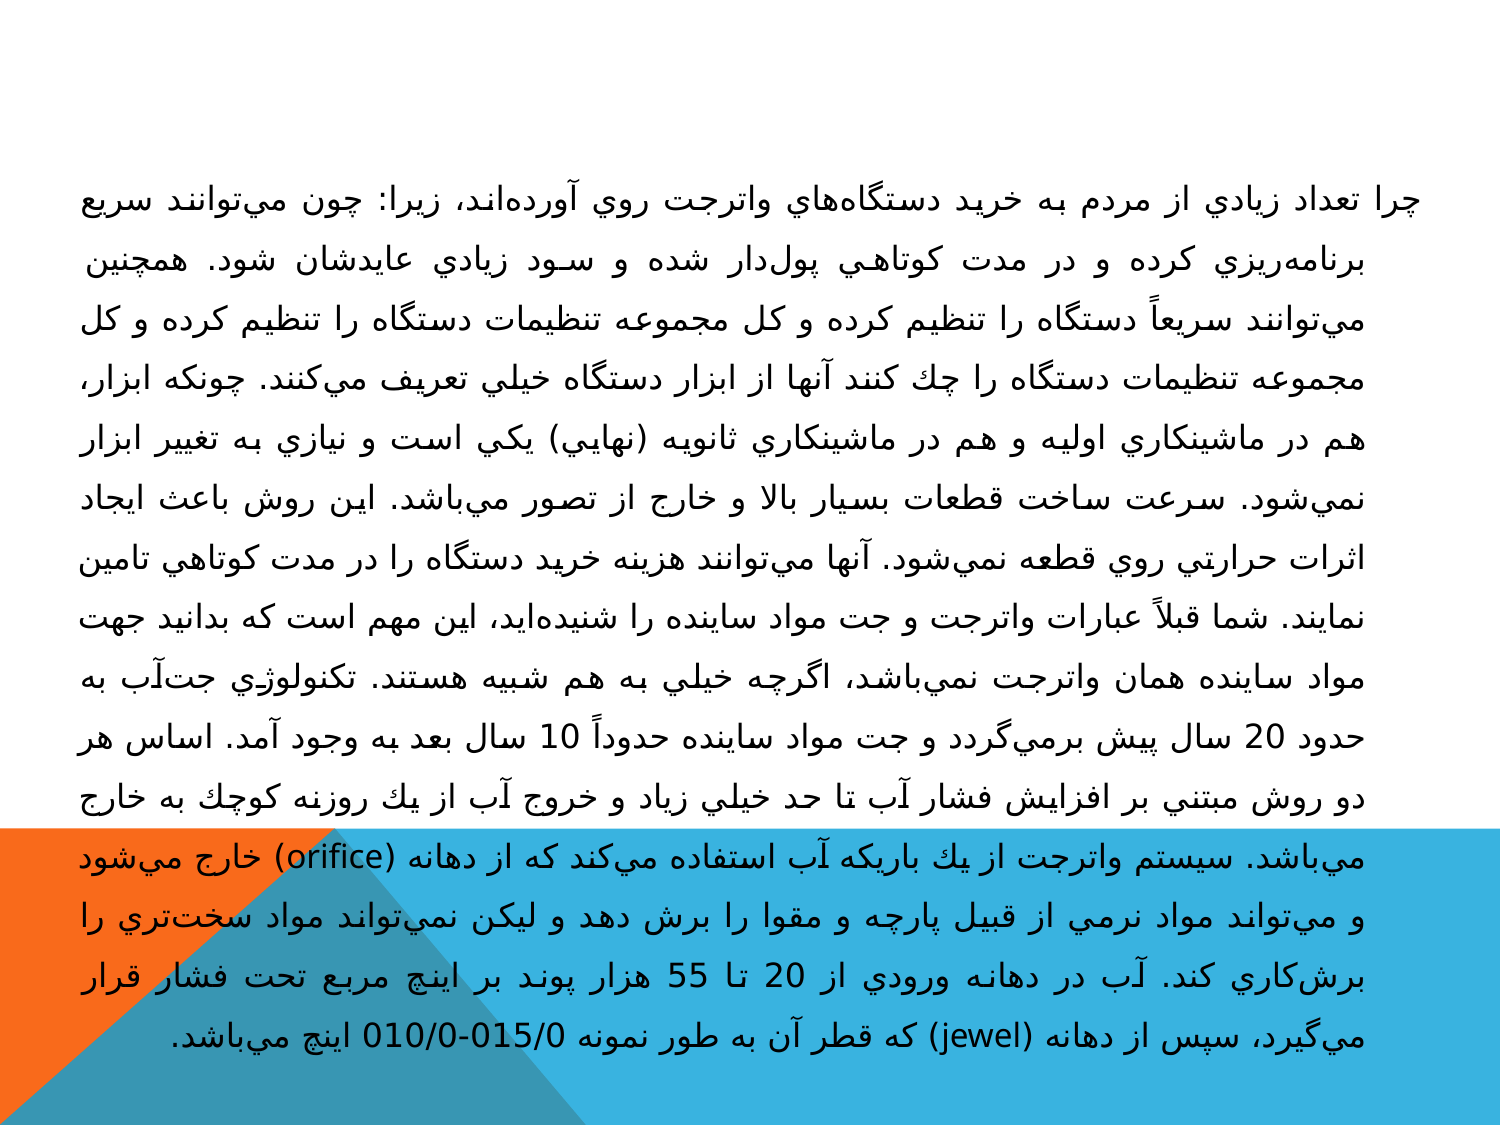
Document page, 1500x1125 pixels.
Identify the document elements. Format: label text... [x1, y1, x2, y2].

list چرا تعداد زيادي از مردم به خريد دستگاه‌هاي واترجت روي آورده‌اند، زيرا: چون مي‌توانند سريع برنامه‌ريزي كرده و در مدت كوتاهي پول‌دار شده و سود زيادي عايدشان شود. همچنين مي‌توانند سريعاً دستگاه را تنظيم كرده و كل مجموعه تنظيمات دستگاه را تنظيم كرده و كل مجموعه تنظيمات دستگاه را چك كنند آنها از ابزار دستگاه خيلي تعريف مي‌كنند. چونكه ابزار، هم در ماشينكاري اوليه و هم در ماشينكاري ثانويه (نهايي) يكي است و نيازي به تغيير ابزار نمي‌شود. سرعت ساخت قطعات بسيار بالا و خارج از تصور مي‌باشد. اين روش باعث ايجاد اثرات حرارتي روي قطعه نمي‌شود. آنها مي‌توانند هزينه خريد دستگاه را در مدت كوتاهي تامين نمايند. شما قبلاً عبارات واترجت و جت مواد ساينده را شنيده‌ايد، اين مهم است كه بدانيد جهت مواد ساينده همان واترجت نمي‌باشد، اگرچه خيلي به هم شبيه هستند. تكنولوژي جت‌آب به حدود 20 سال پيش برمي‌گردد و جت مواد ساينده حدوداً 10 سال بعد به وجود آمد. اساس هر دو روش مبتني بر افزايش فشار آب تا حد خيلي زياد و خروج آب از يك روزنه كوچك به خارج مي‌باشد. سيستم واترجت از يك باريكه آب استفاده مي‌كند كه از دهانه (orifice) خارج مي‌شود و مي‌تواند مواد نرمي از قبيل پارچه و مقوا را برش دهد و ليكن نمي‌تواند مواد سخت‌تري را برش‌كاري كند. آب در دهانه ورودي از 20 تا 55 هزار پوند بر اينچ مربع تحت فشار قرار مي‌گيرد، سپس از دهانه (jewel) كه قطر آن به طور نمونه 015/0-010/0 اينچ مي‌باشد. [62, 149, 1438, 1125]
